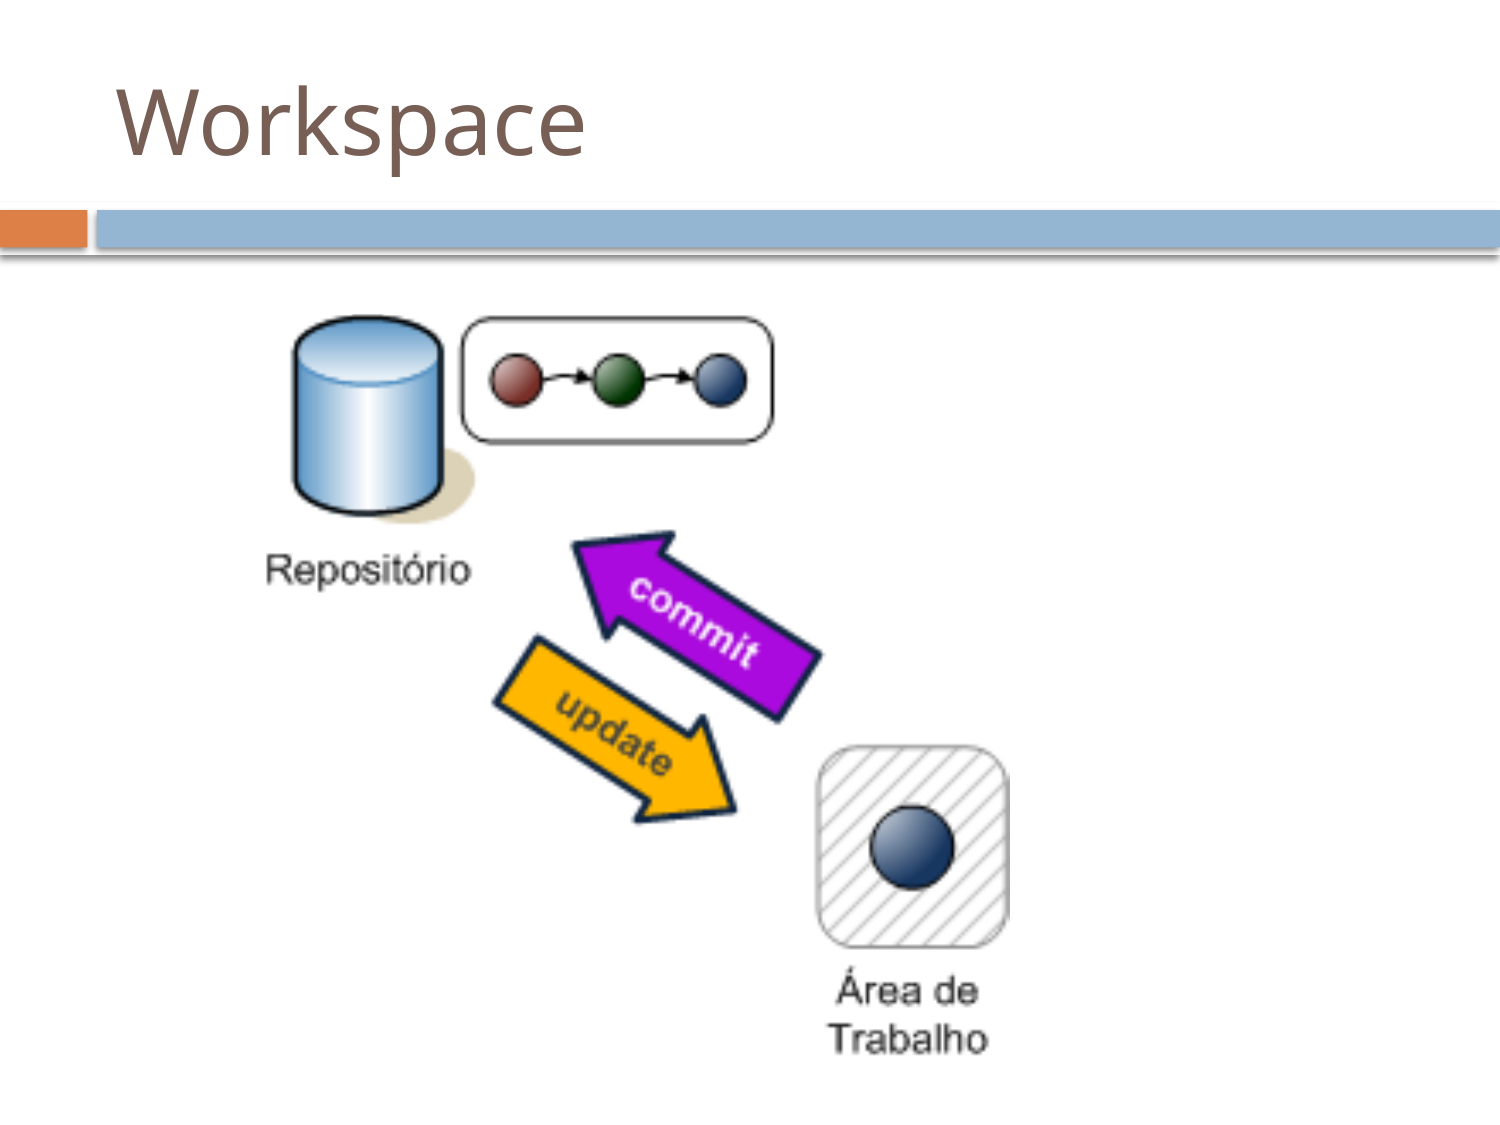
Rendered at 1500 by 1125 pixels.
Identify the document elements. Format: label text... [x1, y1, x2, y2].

title Workspace [100, 37, 1438, 200]
picture [265, 314, 1011, 1070]
